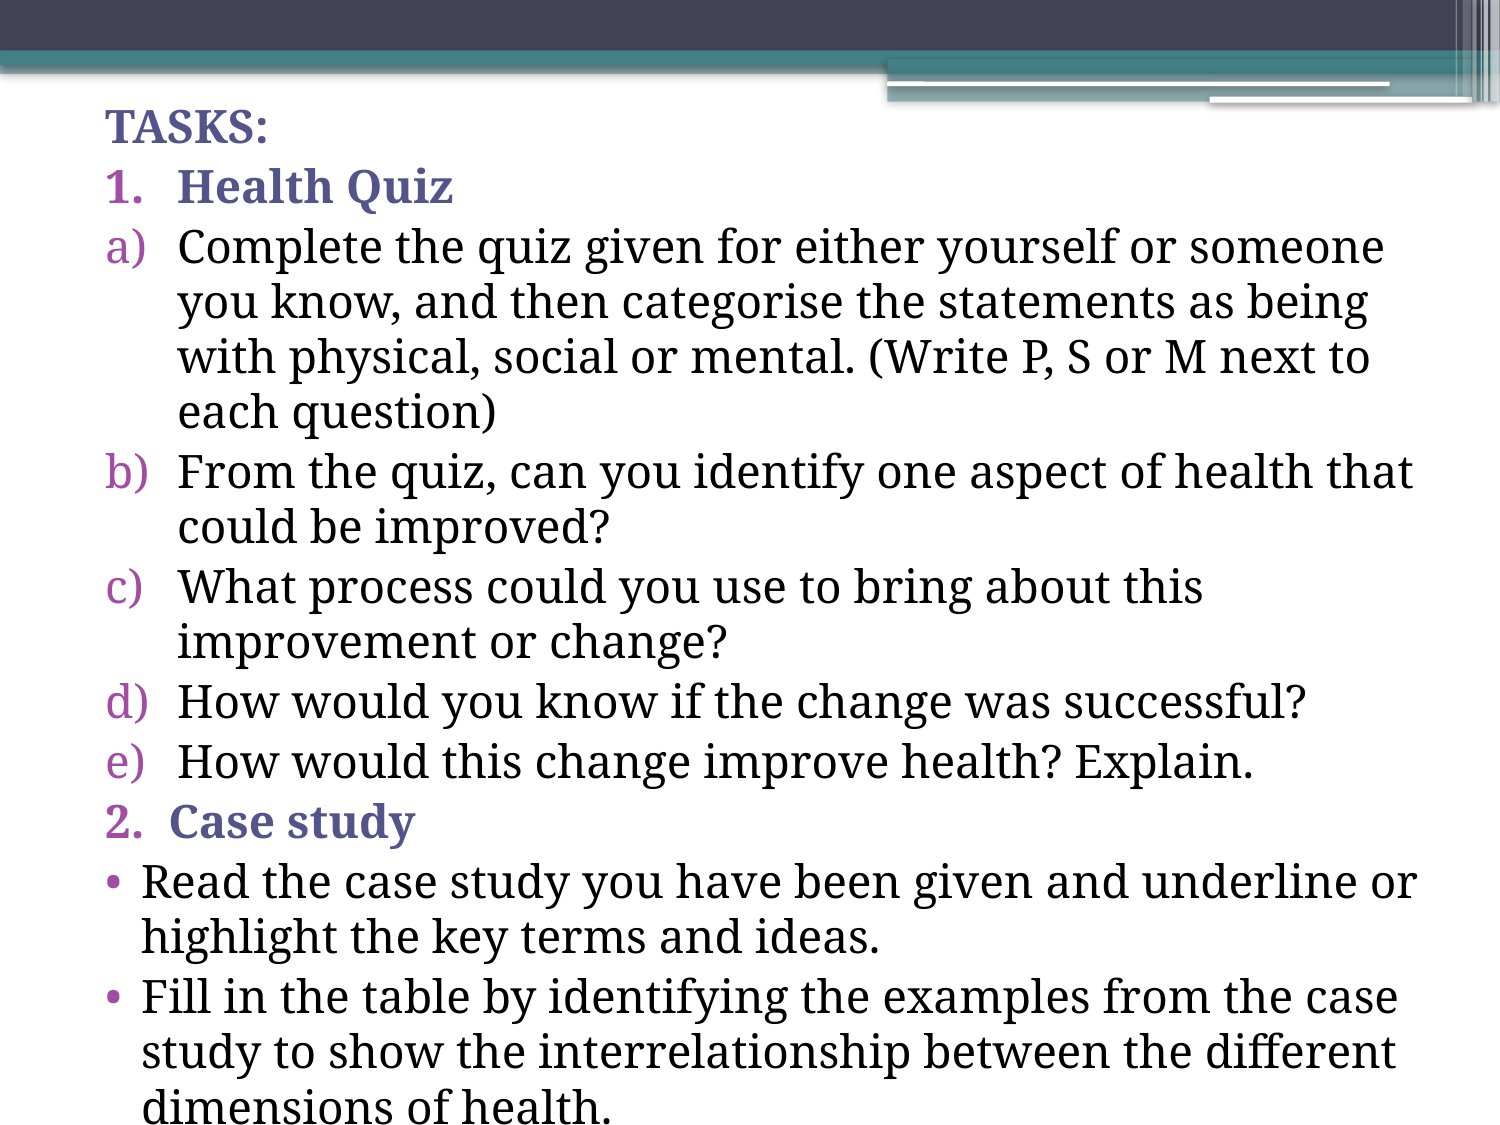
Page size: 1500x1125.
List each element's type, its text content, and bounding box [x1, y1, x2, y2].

list TASKS: Health Quiz Complete the quiz given for either yourself or someone you know, and then categorise the statements as being with physical, social or mental. (Write P, S or M next to each question) From the quiz, can you identify one aspect of health that could be improved? What process could you use to bring about this improvement or change? How would you know if the change was successful? How would this change improve health? Explain. 2. Case study Read the case study you have been given and underline or highlight the key terms and ideas. Fill in the table by identifying the examples from the case study to show the interrelationship between the different dimensions of health. [75, 90, 1471, 1125]
